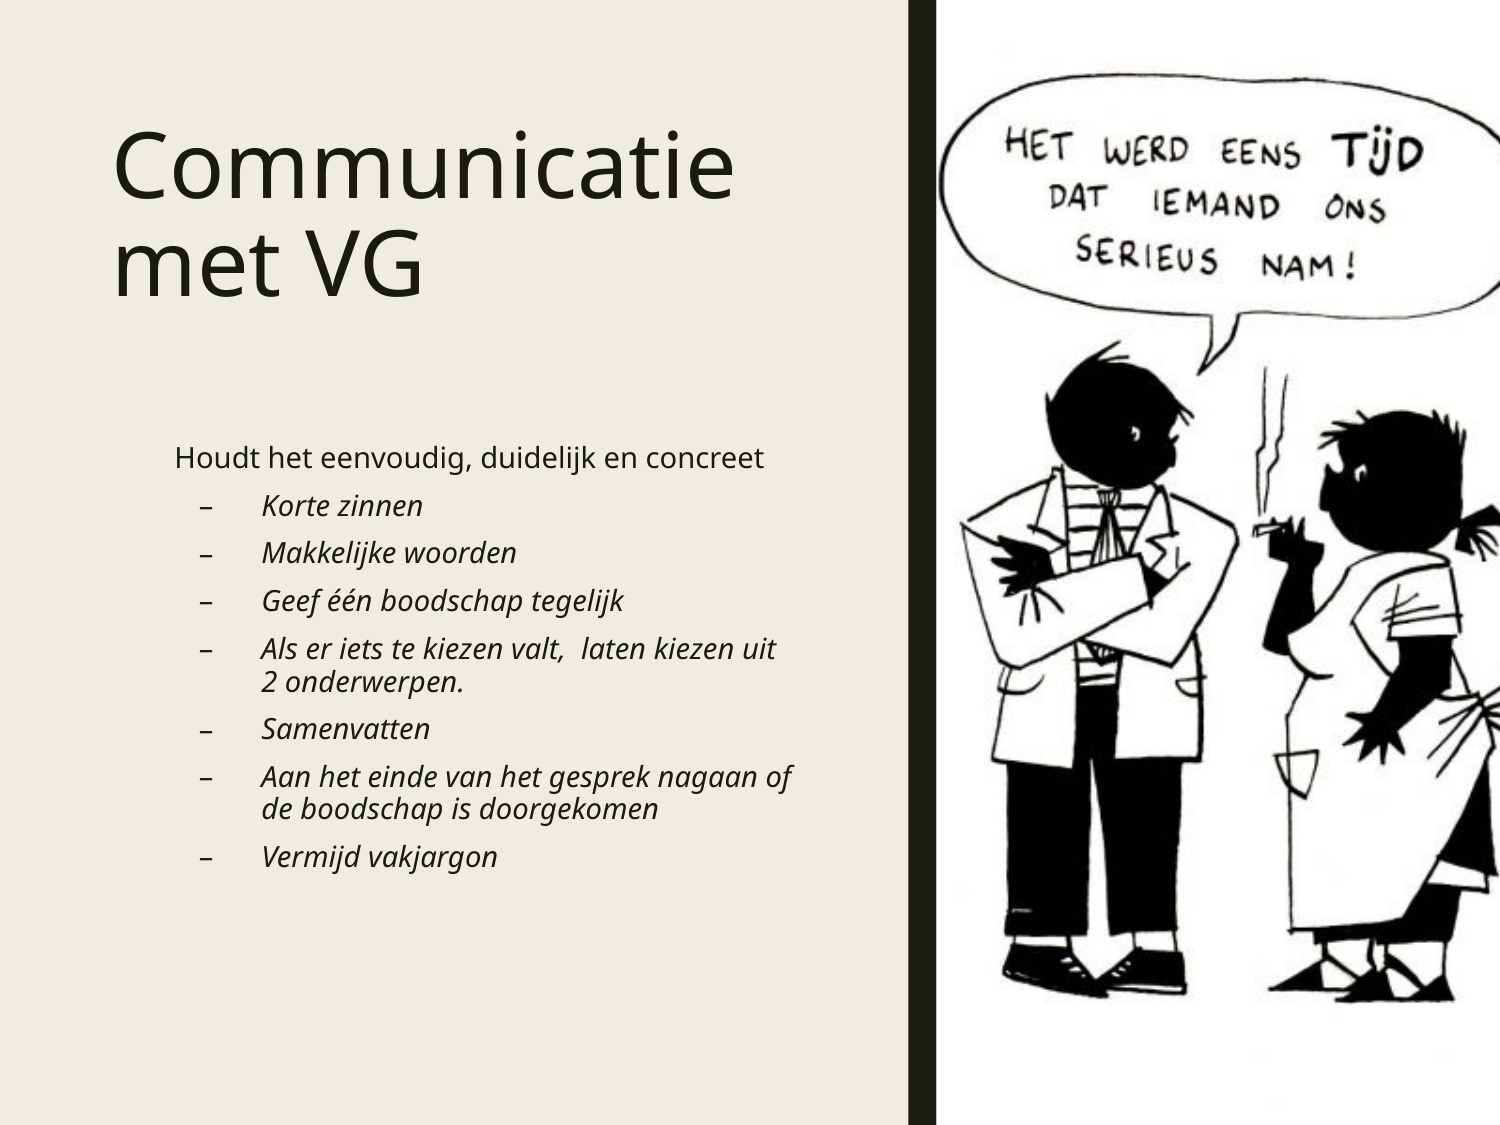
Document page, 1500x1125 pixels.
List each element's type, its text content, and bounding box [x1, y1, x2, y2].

title Communicatie met VG [96, 112, 810, 357]
text_box [0, 0, 906, 1125]
picture [936, 0, 1500, 1125]
text_box [906, 0, 936, 1125]
list Houdt het eenvoudig, duidelijk en concreet Korte zinnen Makkelijke woorden Geef één boodschap tegelijk Als er iets te kiezen valt, laten kiezen uit 2 onderwerpen. Samenvatten Aan het einde van het gesprek nagaan of de boodschap is doorgekomen Vermijd vakjargon [96, 375, 810, 963]
